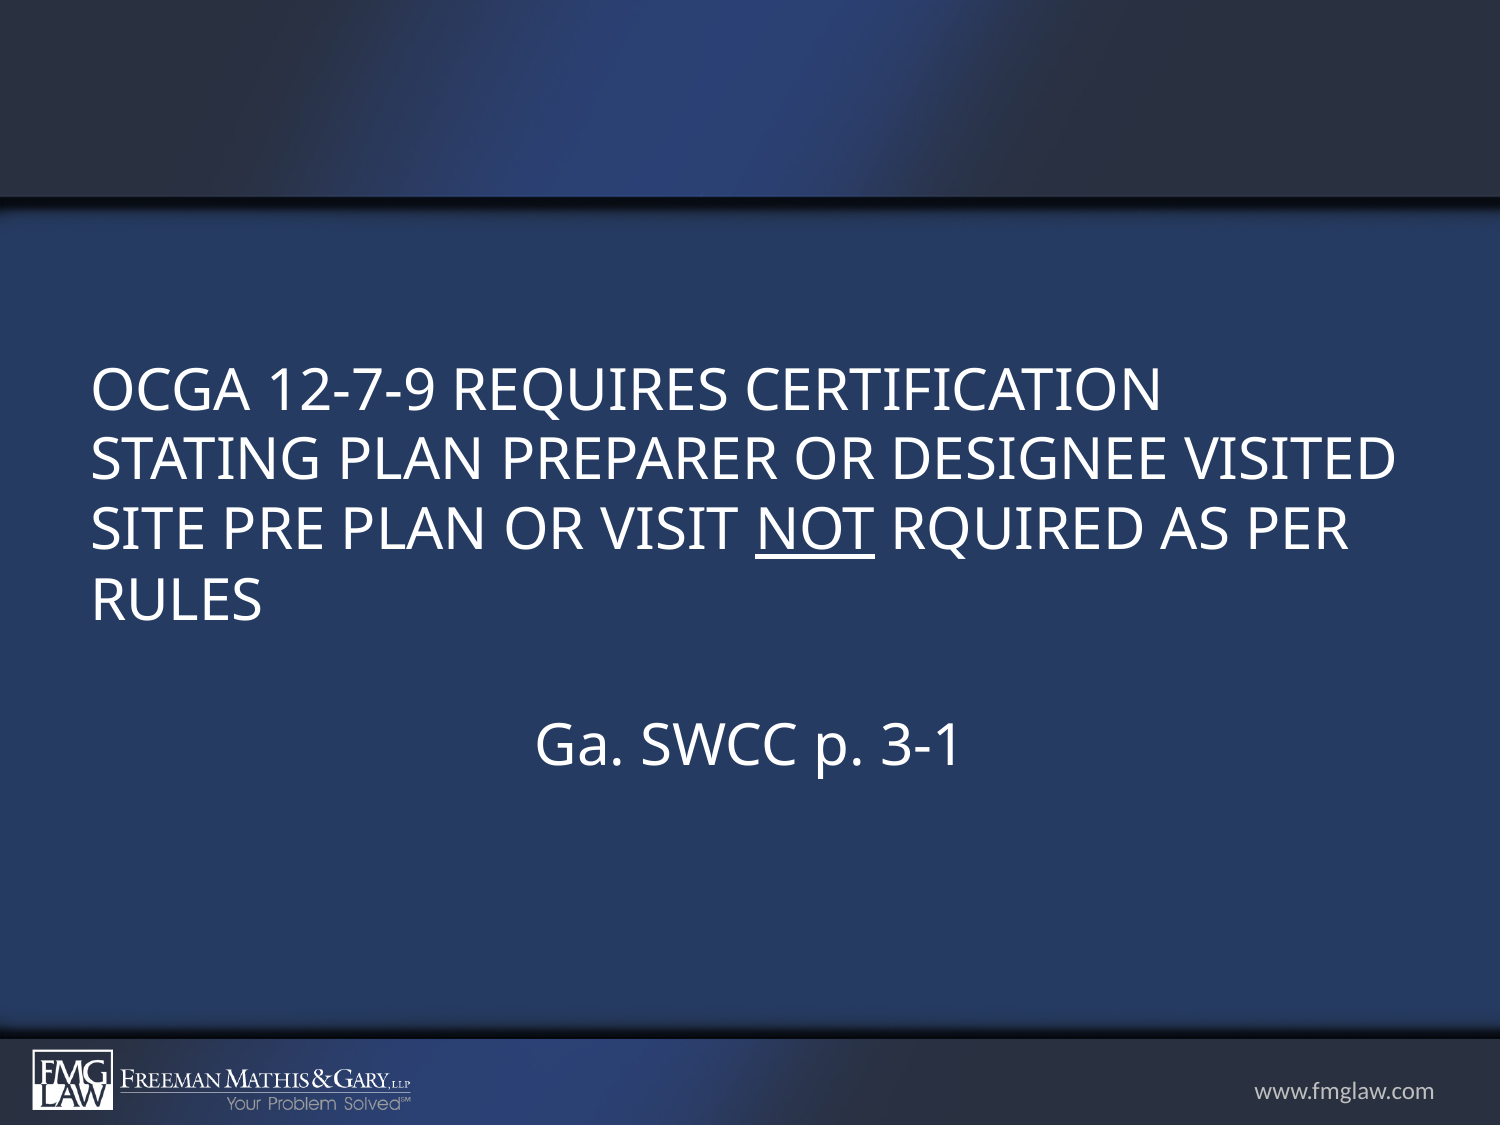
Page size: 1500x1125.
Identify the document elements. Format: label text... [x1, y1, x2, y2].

list OCGA 12-7-9 REQUIRES CERTIFICATION STATING PLAN PREPARER OR DESIGNEE VISITED SITE PRE PLAN OR VISIT NOT RQUIRED AS PER RULES Ga. SWCC p. 3-1 [75, 262, 1425, 1005]
picture [0, 0, 1500, 1125]
